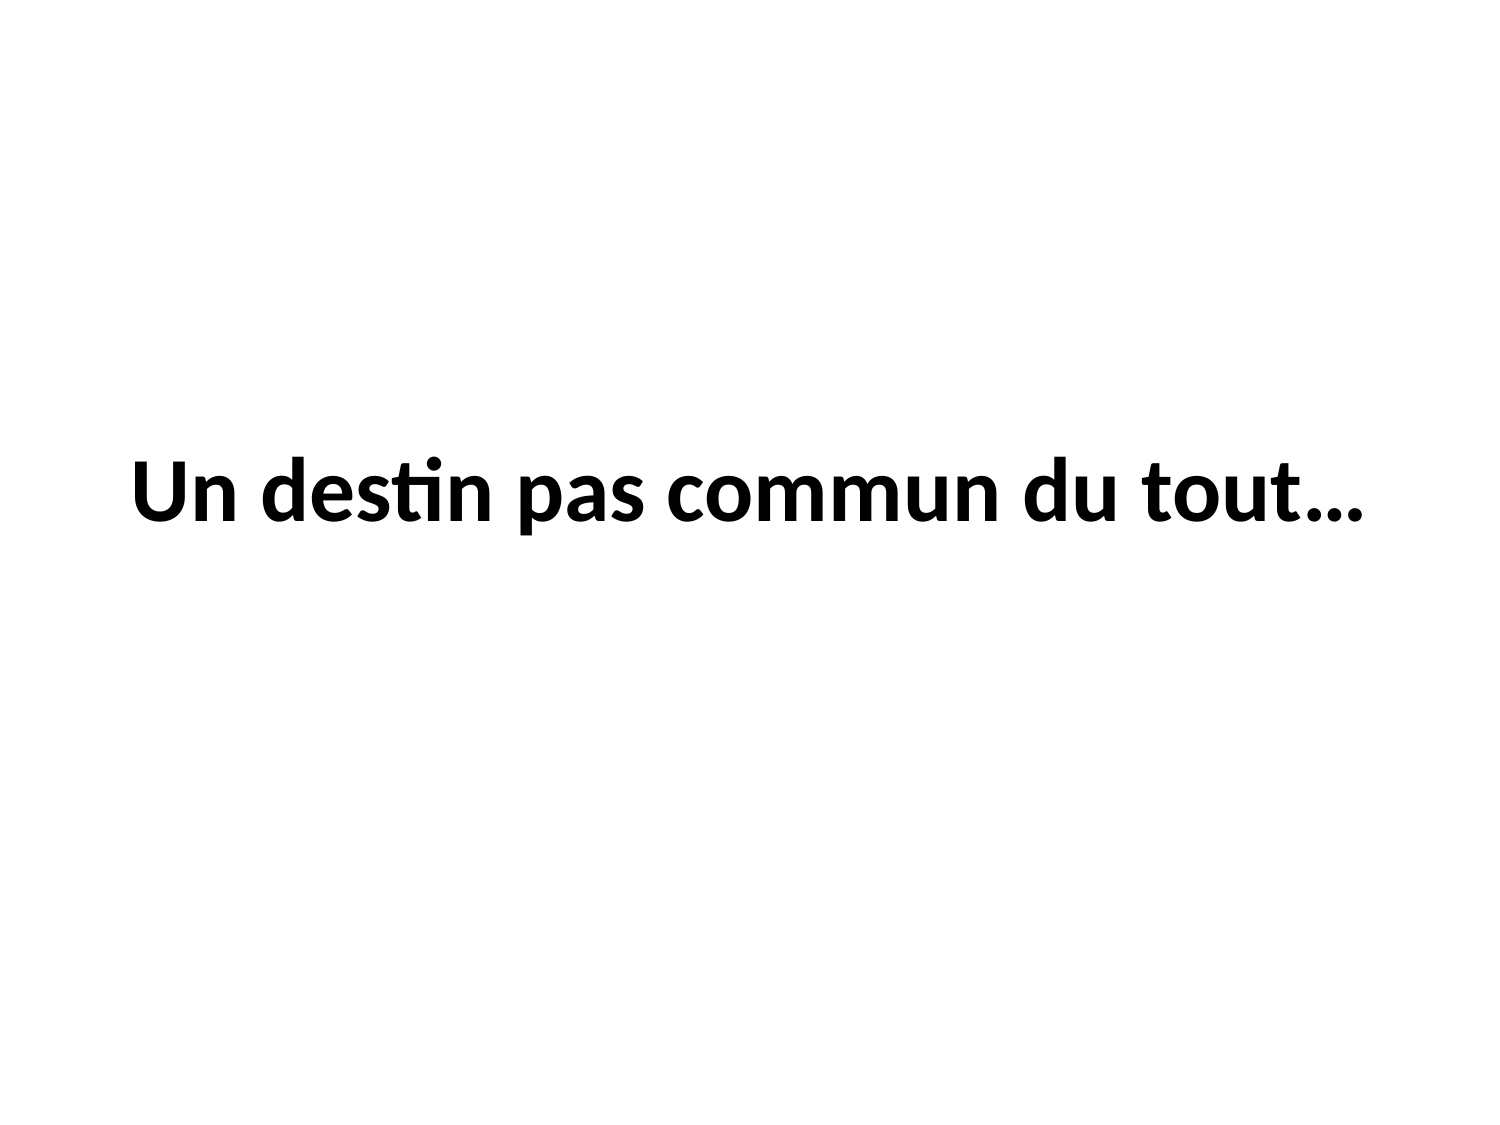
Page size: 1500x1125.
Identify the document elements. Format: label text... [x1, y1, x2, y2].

title Un destin pas commun du tout… [112, 418, 1388, 661]
